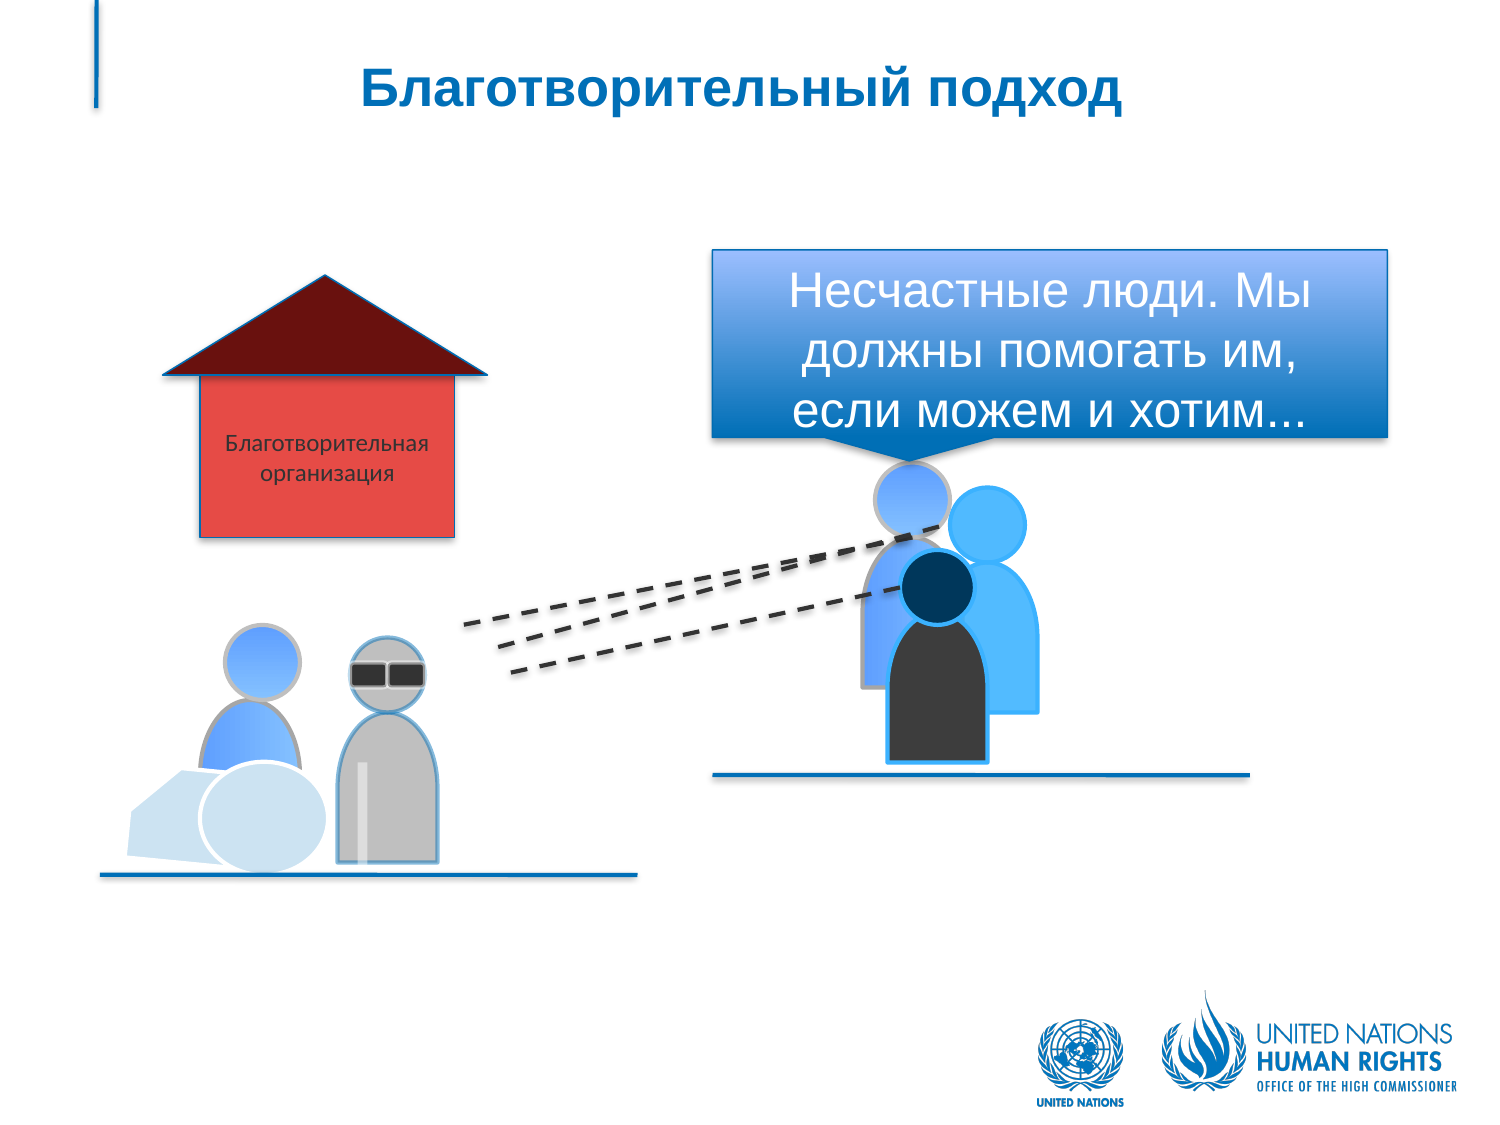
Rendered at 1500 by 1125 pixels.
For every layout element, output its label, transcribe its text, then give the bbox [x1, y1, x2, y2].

text_box [879, 539, 940, 585]
text_box [897, 547, 978, 628]
text_box [350, 689, 425, 715]
picture [1037, 990, 1457, 1107]
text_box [779, 499, 876, 585]
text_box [651, 362, 776, 585]
text_box [849, 445, 970, 462]
text_box [197, 759, 331, 871]
text_box [1375, 249, 1389, 439]
text_box Несчастные люди. Мы должны помогать им, если можем и хотим... [725, 249, 1375, 445]
text_box [947, 485, 1028, 565]
title Благотворительный подход [121, 45, 1363, 224]
text_box [222, 622, 303, 703]
text_box [885, 619, 990, 765]
text_box [347, 660, 387, 690]
text_box [122, 765, 227, 870]
text_box [872, 465, 953, 540]
text_box [860, 684, 885, 690]
text_box [335, 713, 440, 865]
text_box [385, 660, 428, 690]
text_box [711, 249, 725, 360]
text_box [350, 635, 425, 661]
text_box Благотворительная организация [199, 385, 455, 538]
text_box [161, 274, 489, 376]
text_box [651, 684, 776, 815]
text_box [904, 611, 912, 627]
text_box [963, 563, 1040, 715]
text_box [462, 499, 646, 626]
text_box [198, 698, 302, 770]
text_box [499, 587, 901, 676]
